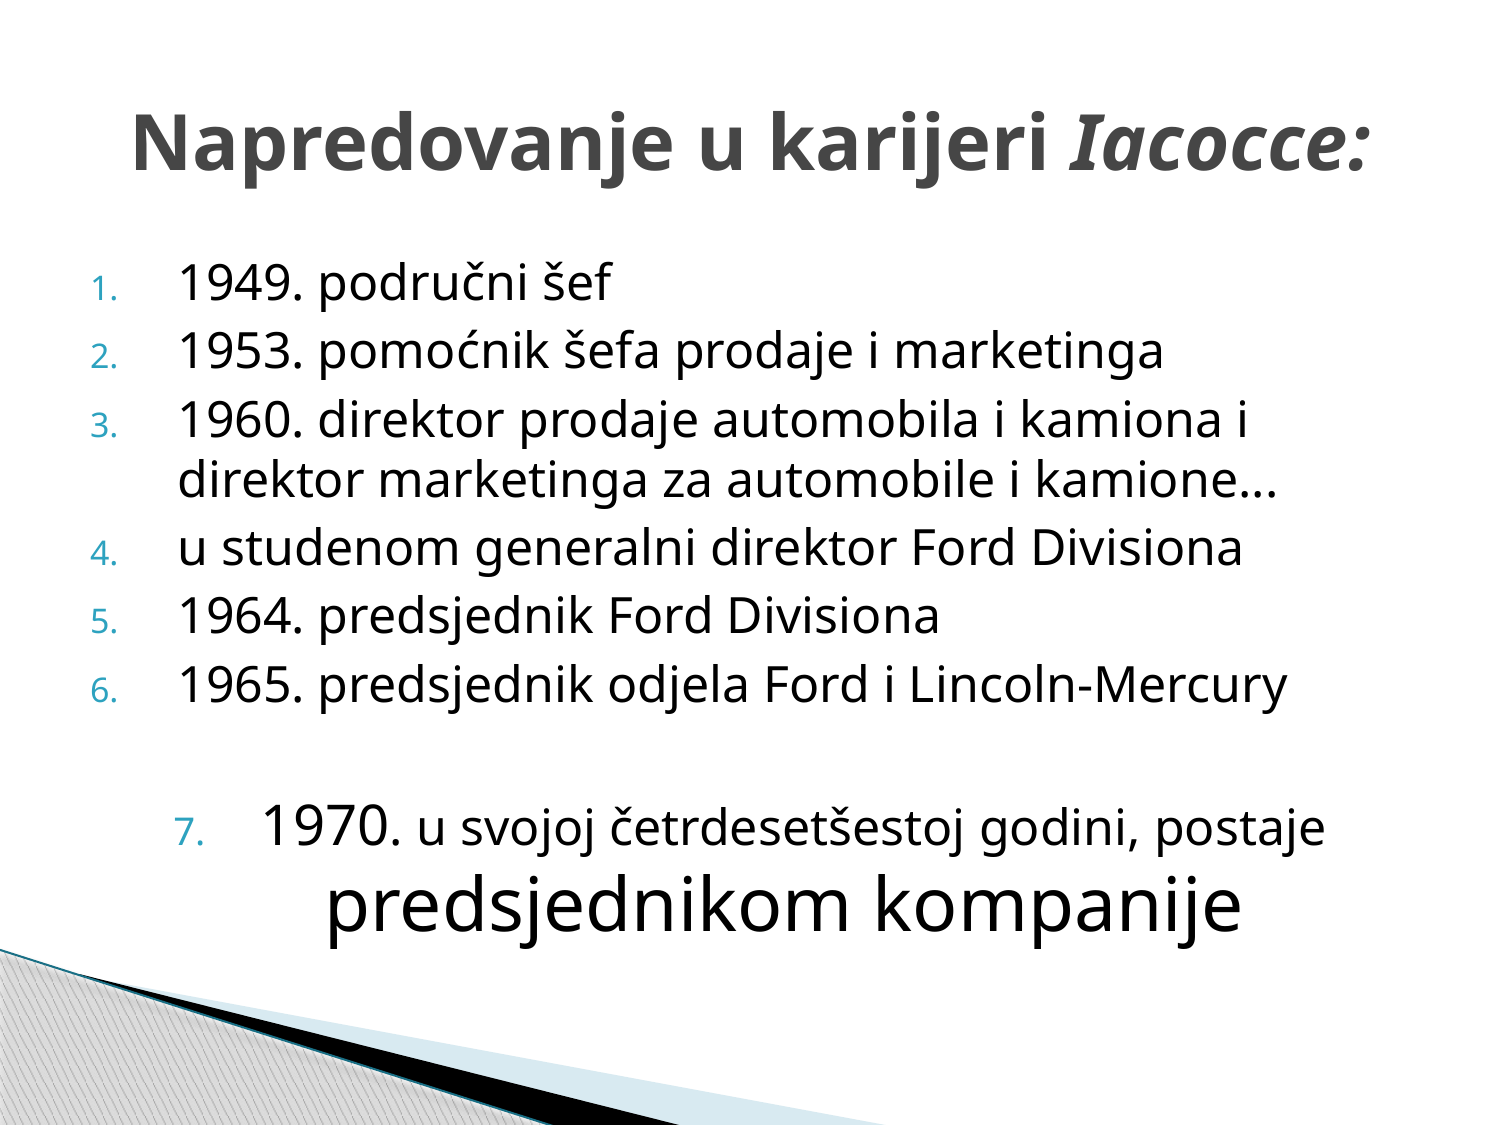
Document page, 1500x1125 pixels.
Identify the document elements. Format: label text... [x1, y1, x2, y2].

list 1949. područni šef 1953. pomoćnik šefa prodaje i marketinga 1960. direktor prodaje automobila i kamiona i direktor marketinga za automobile i kamione... u studenom generalni direktor Ford Divisiona 1964. predsjednik Ford Divisiona 1965. predsjednik odjela Ford i Lincoln-Mercury 1970. u svojoj četrdesetšestoj godini, postaje predsjednikom kompanije [74, 242, 1426, 986]
title Napredovanje u karijeri Iacocce: [75, 45, 1425, 233]
